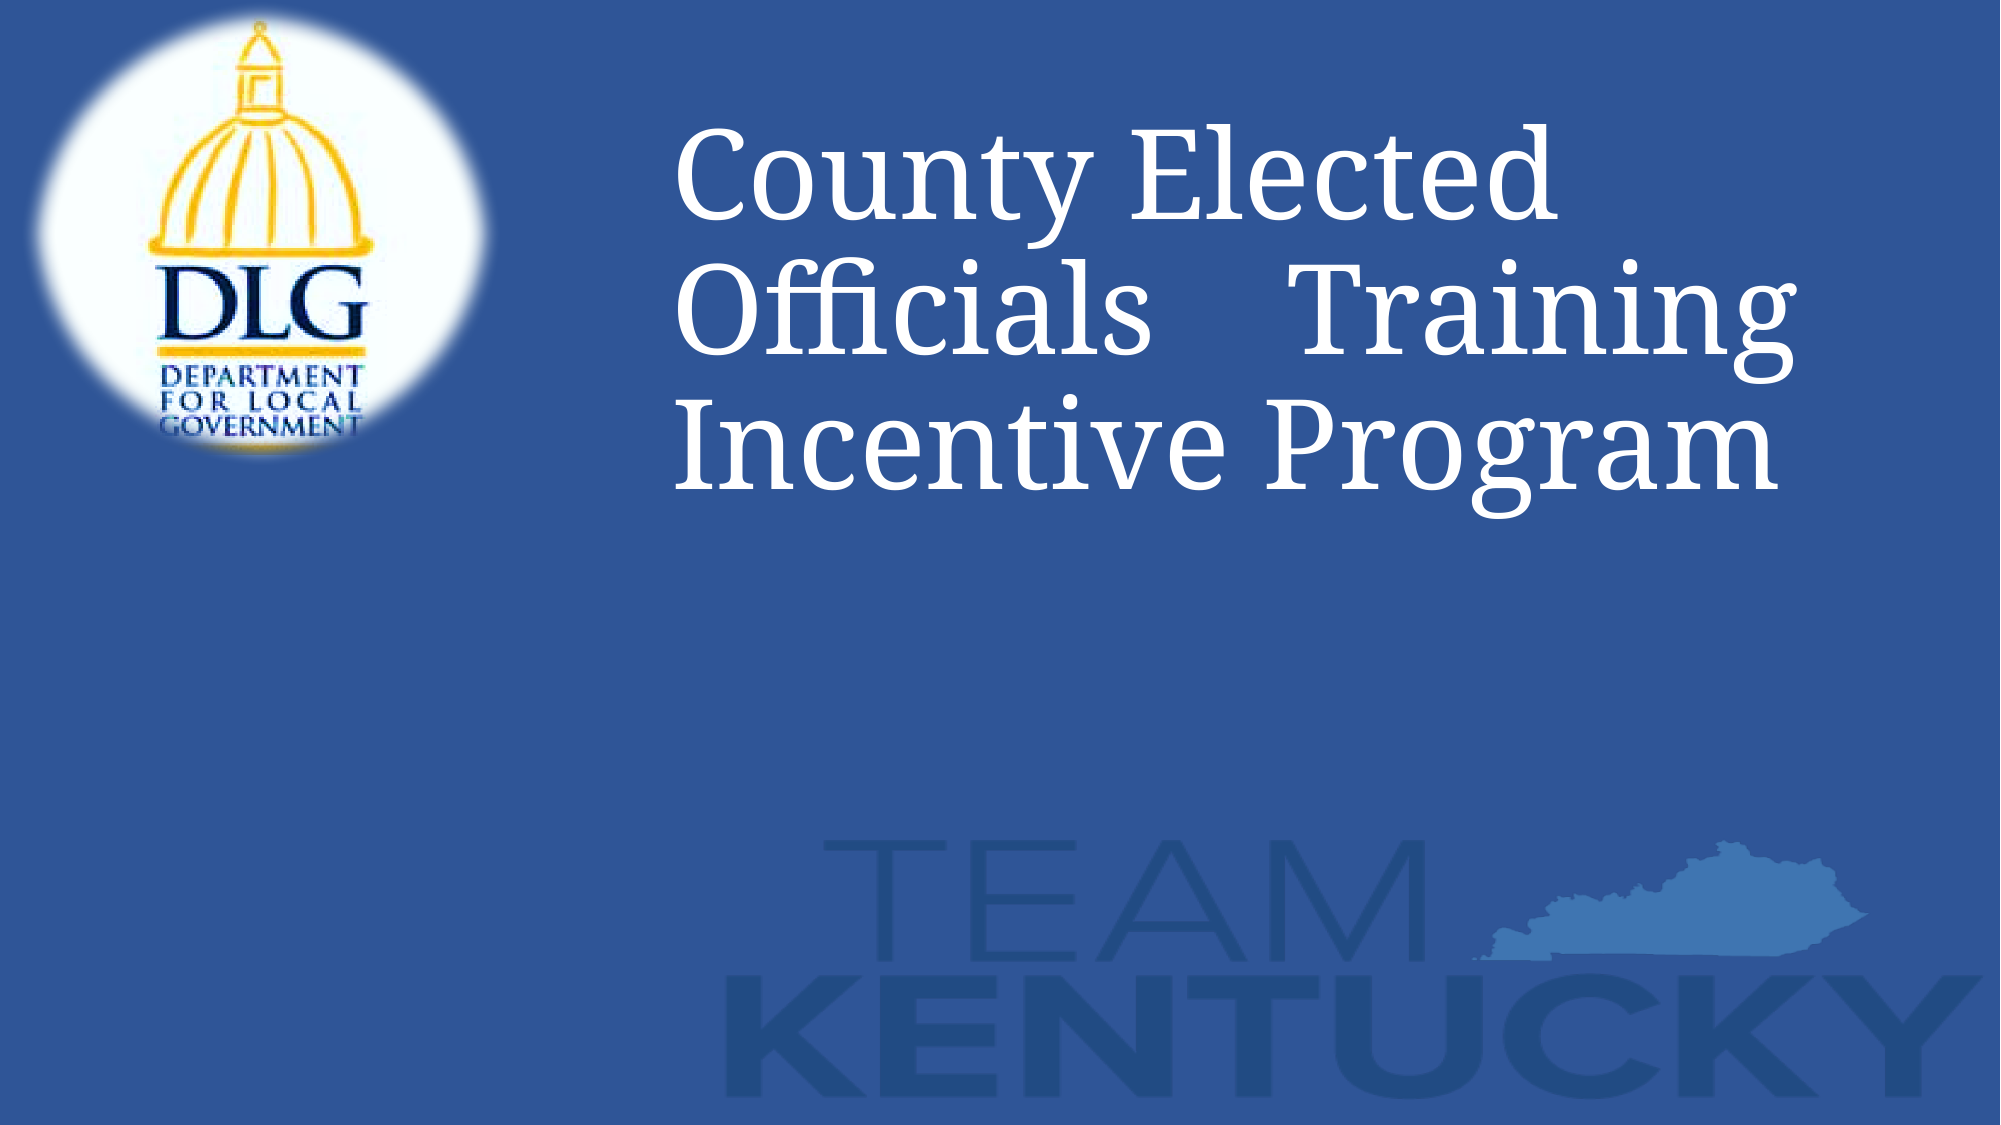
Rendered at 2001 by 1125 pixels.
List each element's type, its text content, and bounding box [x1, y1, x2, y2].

picture [41, 21, 481, 447]
title County Elected Officials Training Incentive Program [655, 132, 2000, 524]
